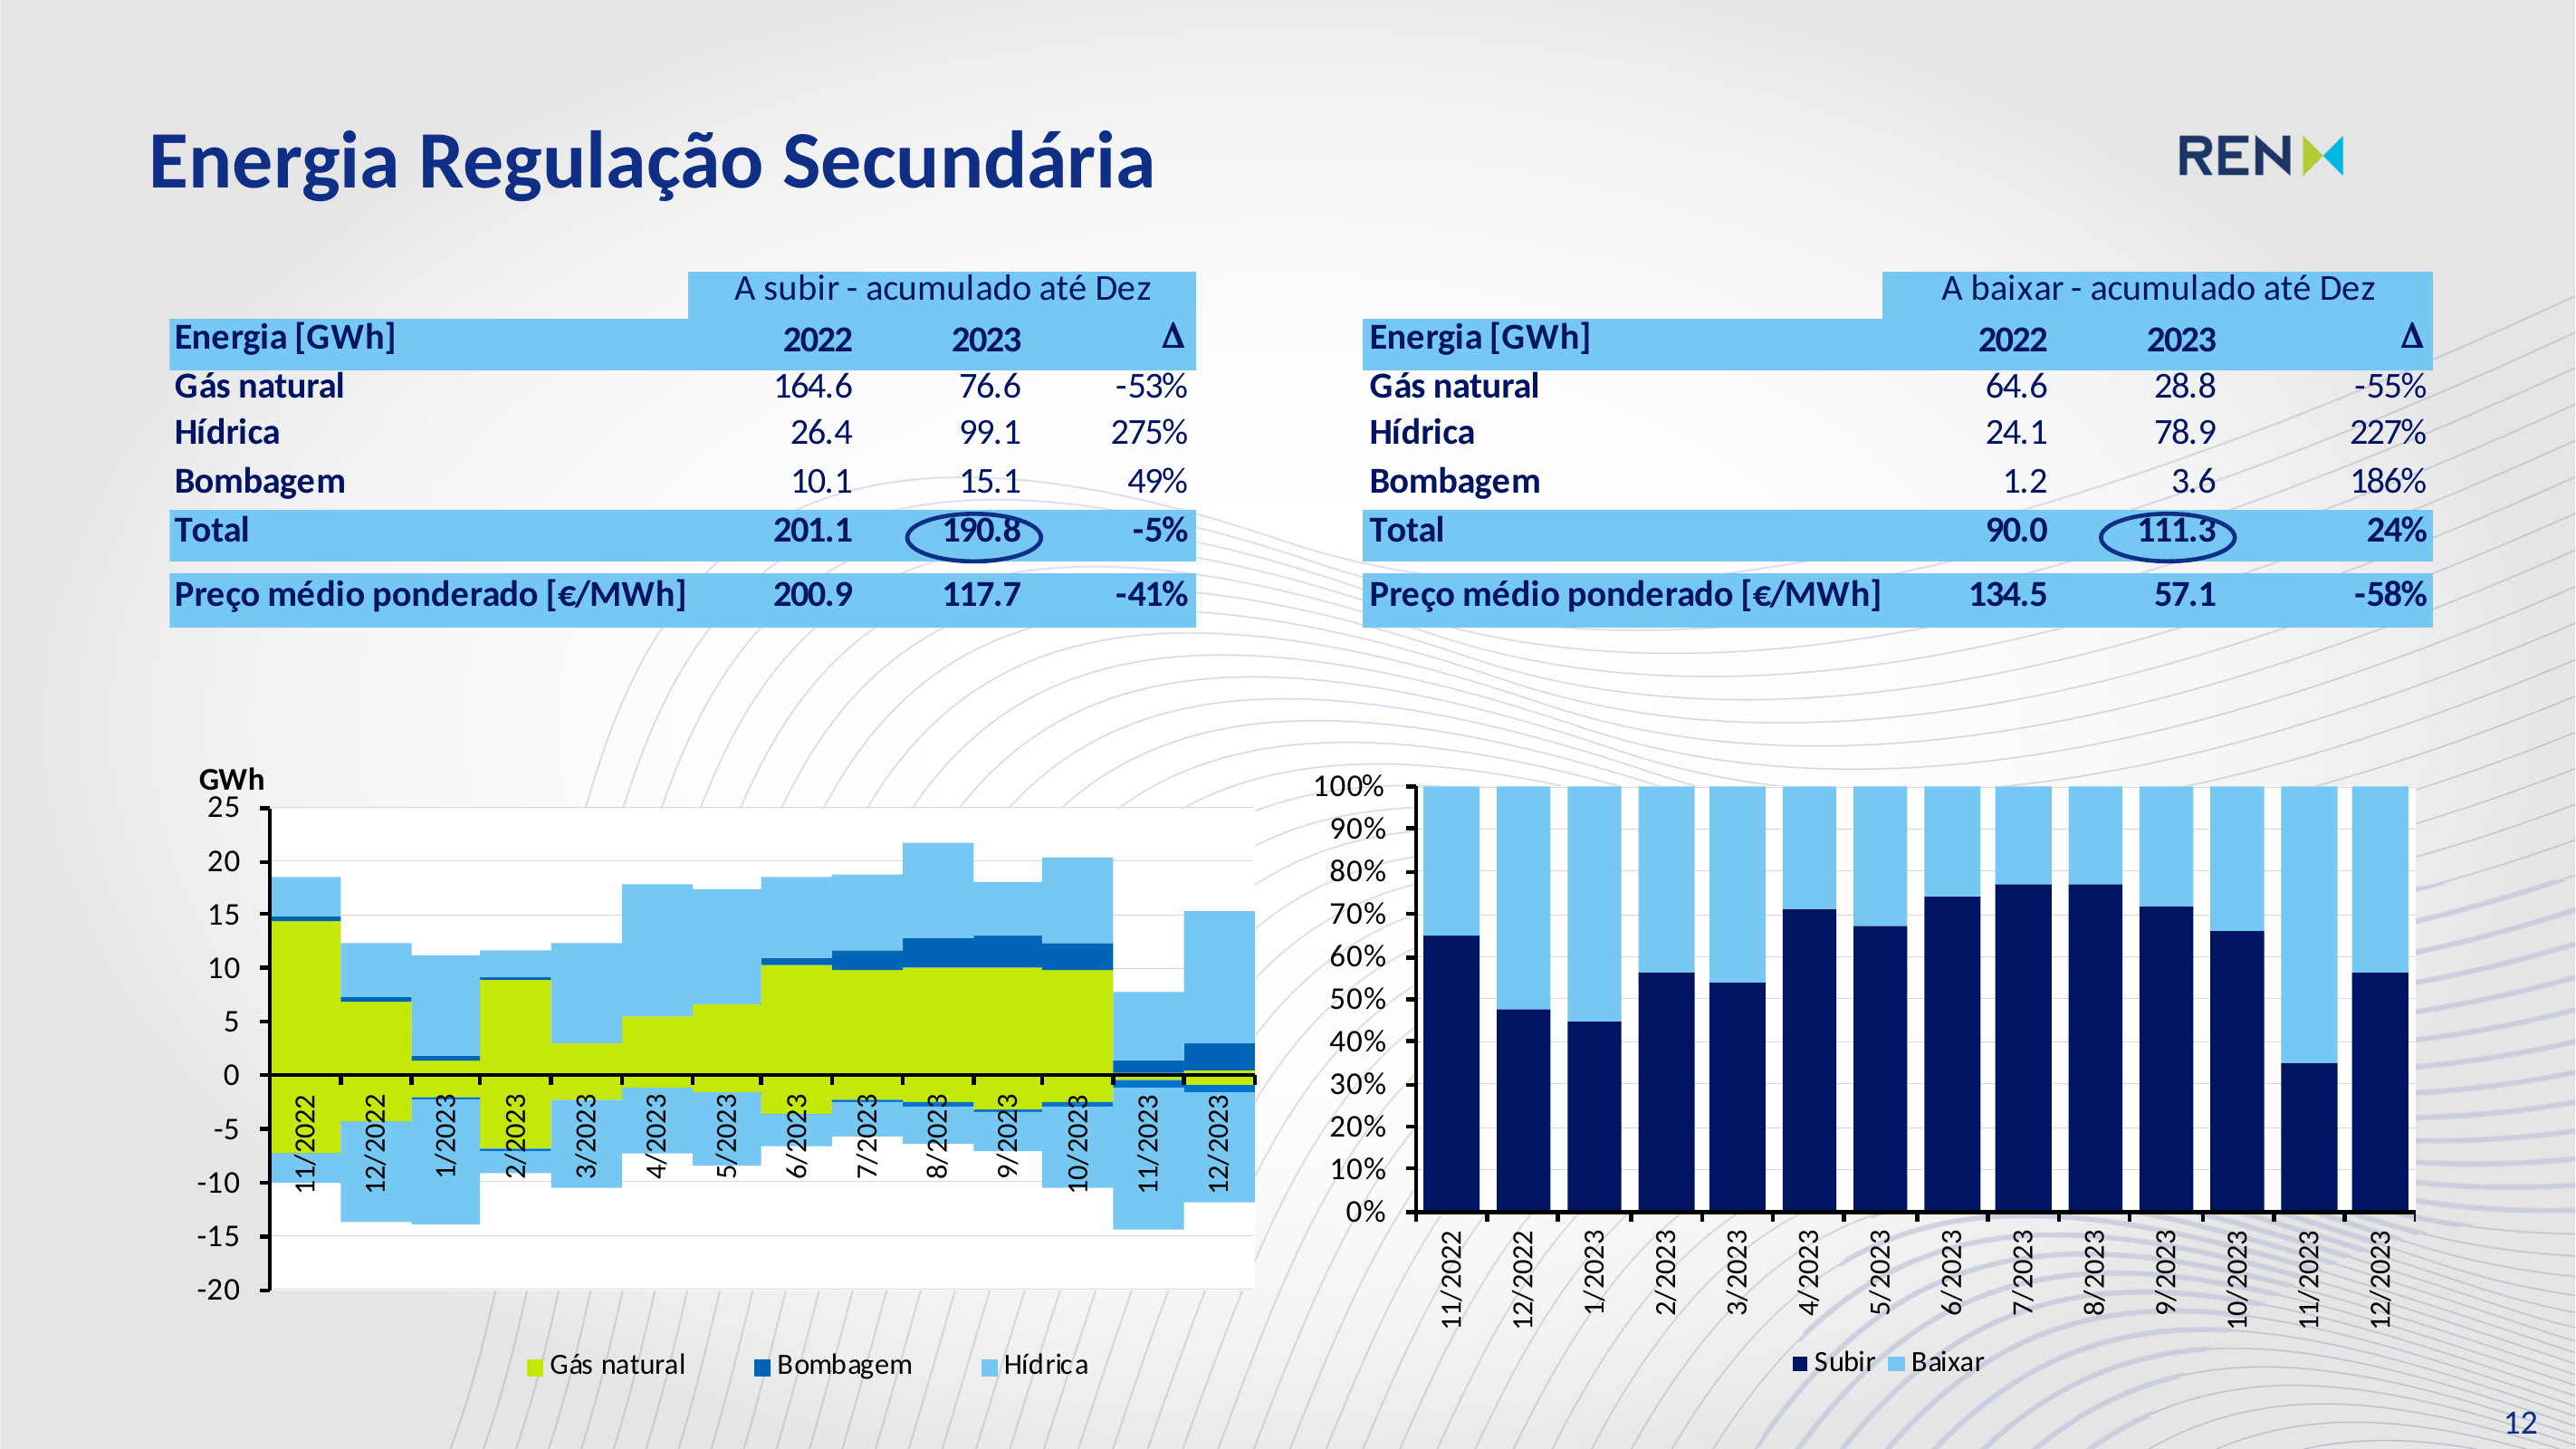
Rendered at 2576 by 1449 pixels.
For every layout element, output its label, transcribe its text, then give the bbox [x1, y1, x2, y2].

list Energia Regulação Secundária [148, 117, 2152, 206]
picture [0, 0, 2576, 1449]
text_box 12 [2466, 1394, 2575, 1448]
